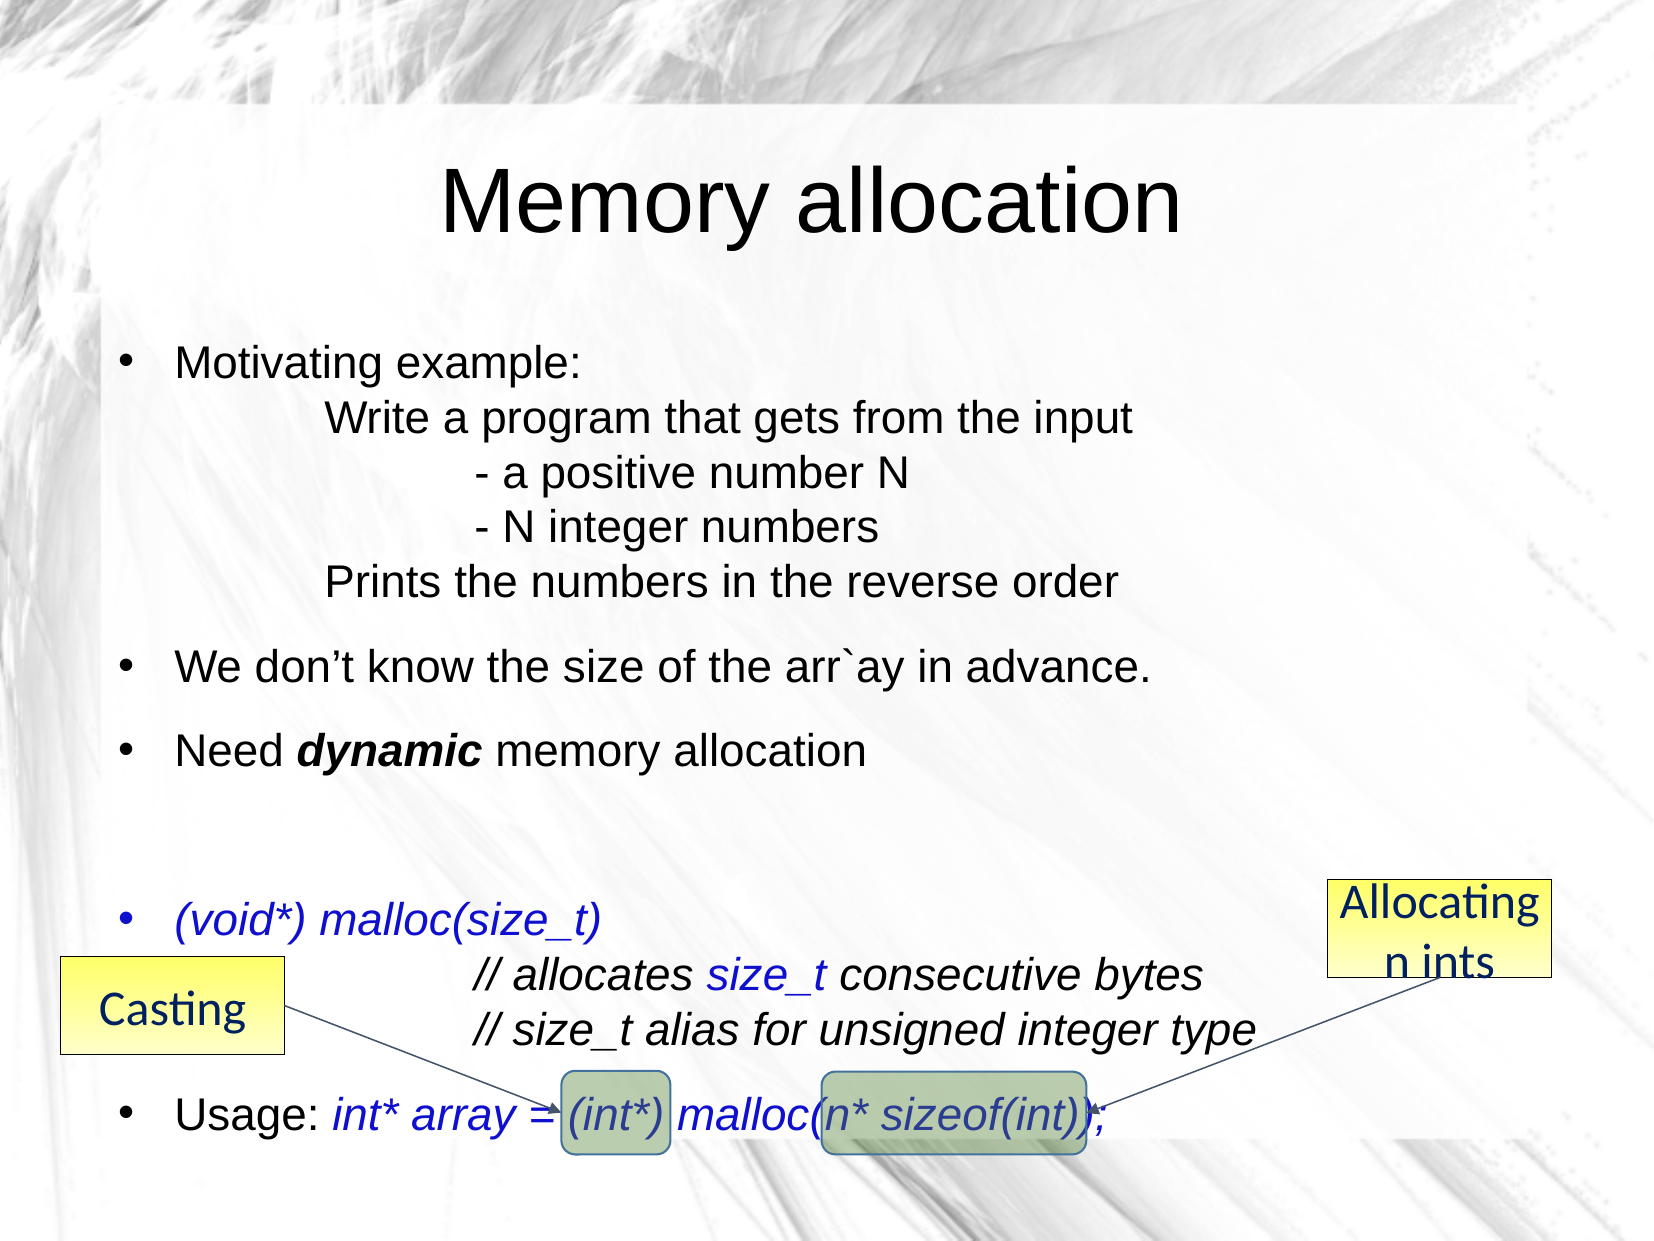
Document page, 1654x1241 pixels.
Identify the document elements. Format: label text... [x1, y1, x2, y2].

text_box Allocating n ints [1327, 879, 1552, 978]
text_box Casting [60, 956, 285, 1055]
list Motivating example: Write a program that gets from the input - a positive number N - N integer numbers Prints the numbers in the reverse order We don’t know the size of the arr`ay in advance. Need dynamic memory allocation (void*) malloc(size_t) // allocates size_t consecutive bytes // size_t alias for unsigned integer type Usage: int* array = (int*) malloc(n* sizeof(int)); [118, 332, 1571, 1121]
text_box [1086, 977, 1440, 1113]
text_box [560, 1069, 672, 1156]
picture [0, 0, 1654, 1241]
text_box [284, 1005, 562, 1113]
text_box [820, 1070, 1088, 1156]
title Memory allocation [118, 93, 1506, 299]
